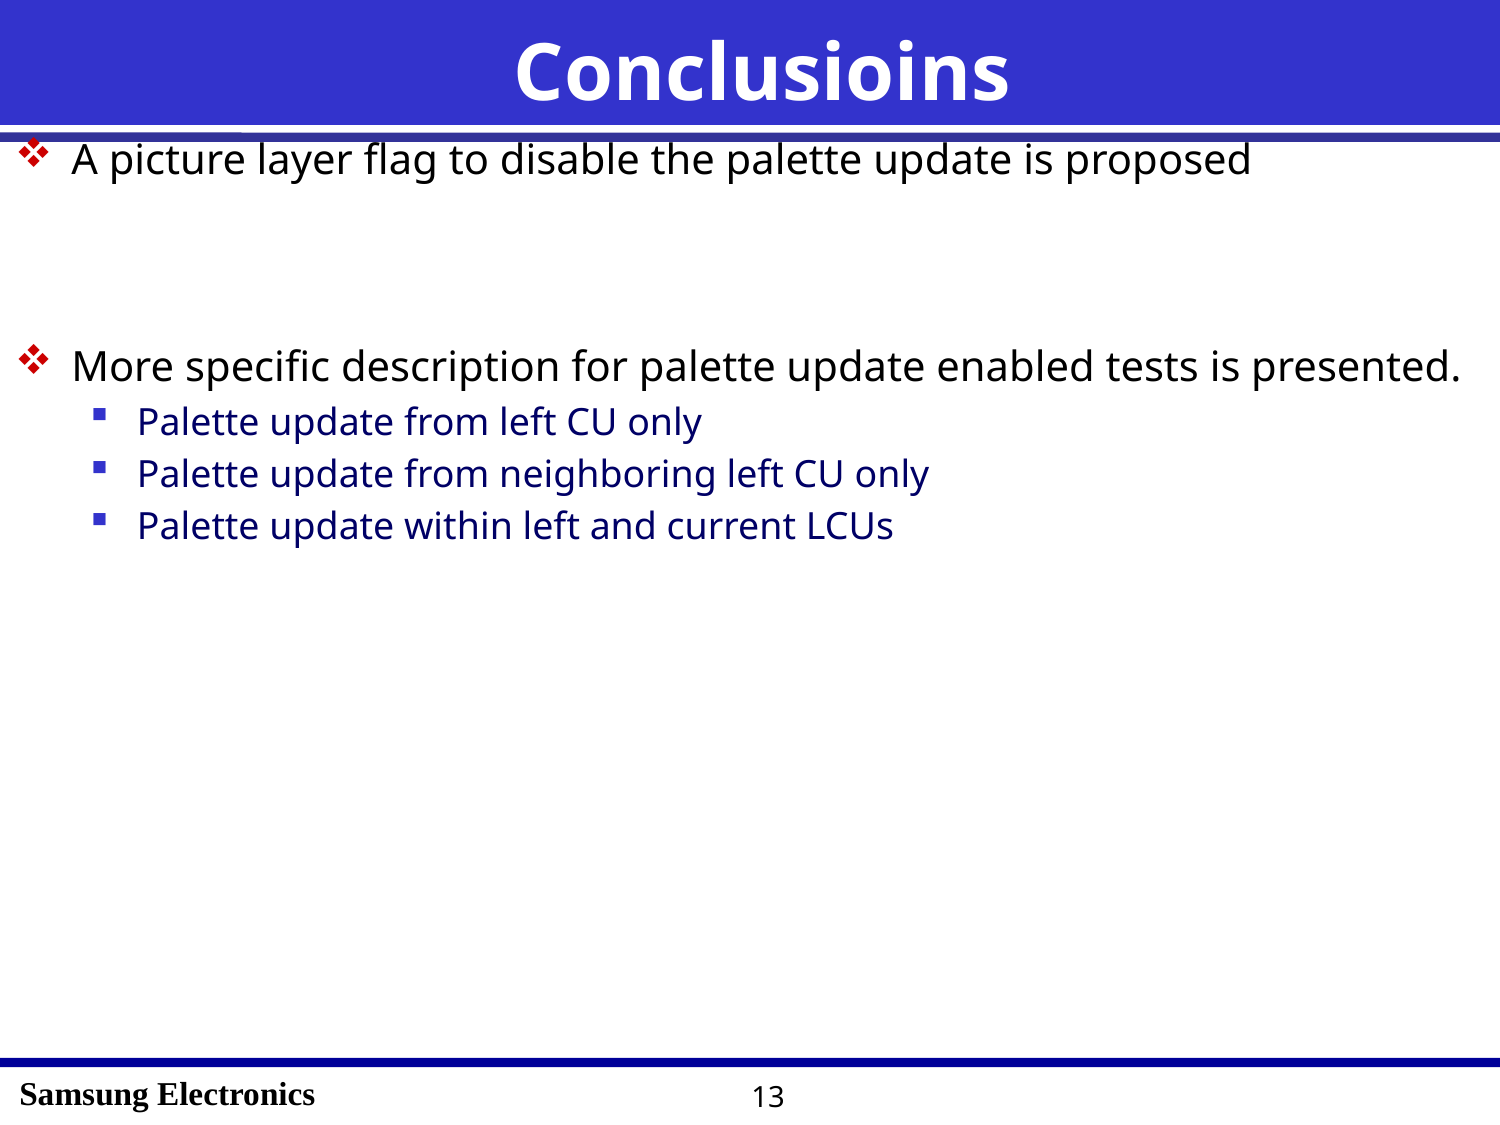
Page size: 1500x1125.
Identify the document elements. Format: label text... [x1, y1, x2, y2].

title Conclusioins [87, 12, 1438, 125]
slide_number 13 [662, 1070, 801, 1121]
list A picture layer flag to disable the palette update is proposed More specific description for palette update enabled tests is presented. Palette update from left CU only Palette update from neighboring left CU only Palette update within left and current LCUs [0, 125, 1500, 1038]
